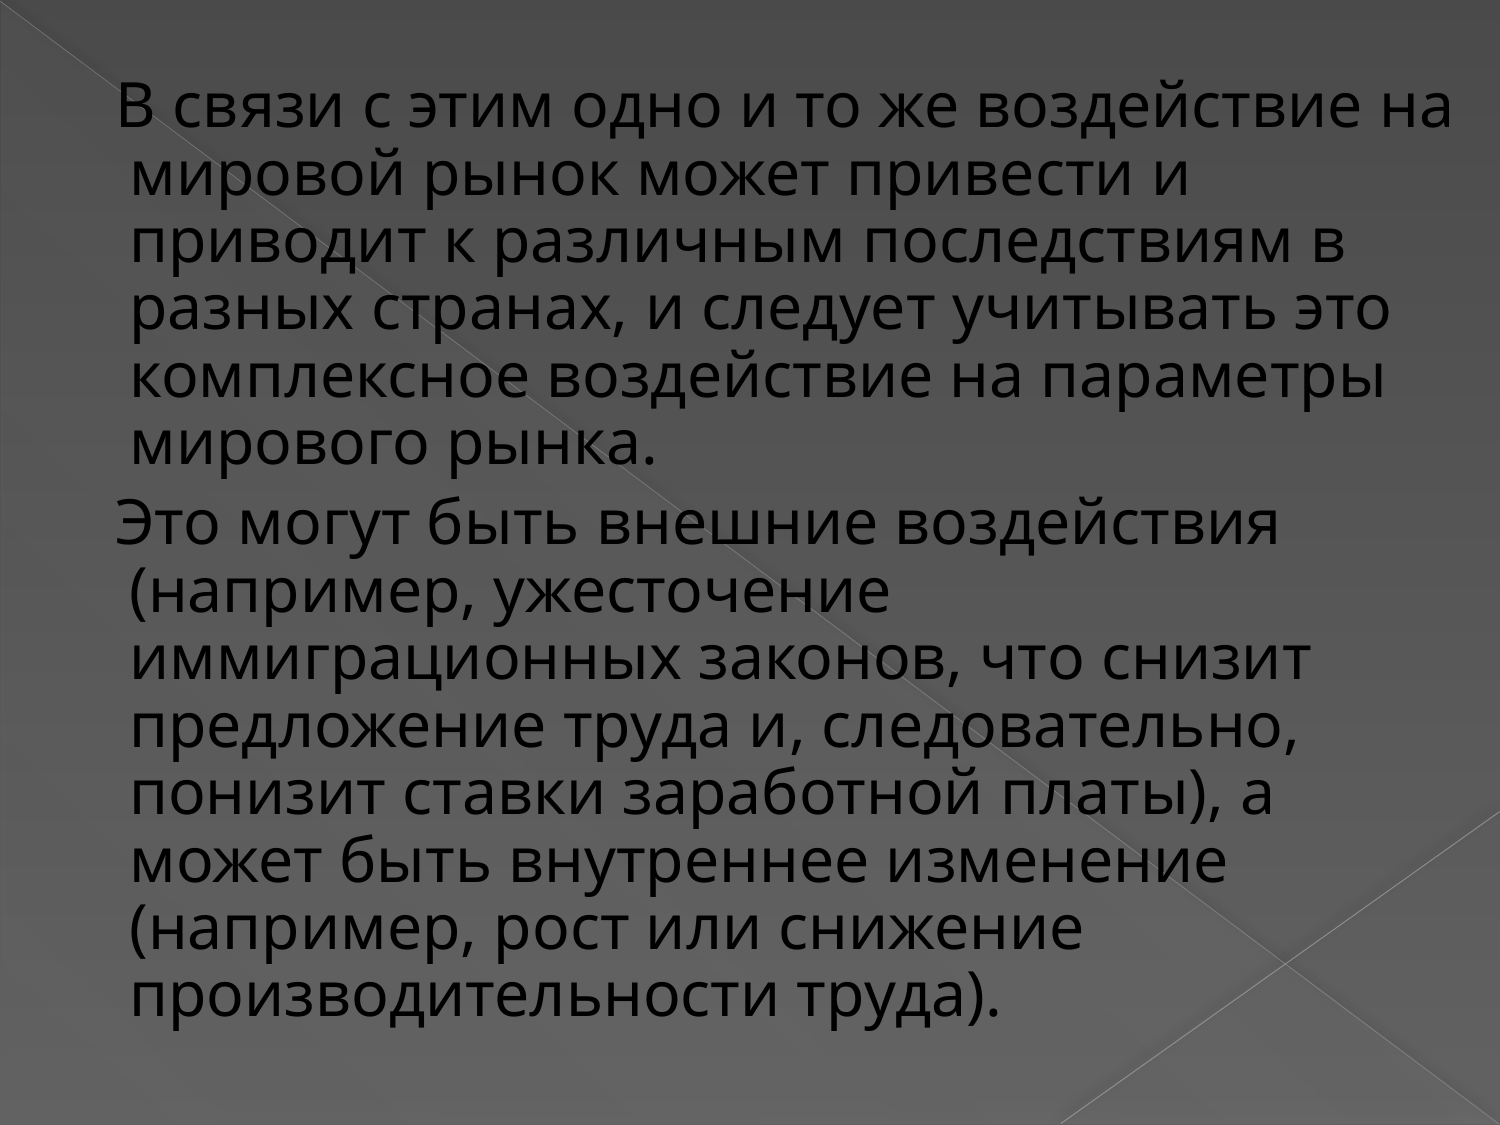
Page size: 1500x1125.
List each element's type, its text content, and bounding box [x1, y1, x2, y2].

list В связи с этим одно и то же воздействие на мировой рынок может привести и приводит к различным последствиям в разных странах, и следует учитывать это комплексное воздействие на параметры мирового рынка. Это могут быть внешние воздействия (например, ужесточение иммиграционных законов, что снизит предложение труда и, следовательно, понизит ставки заработной платы), а может быть внутреннее изменение (например, рост или снижение производительности труда). [41, 66, 1471, 1094]
